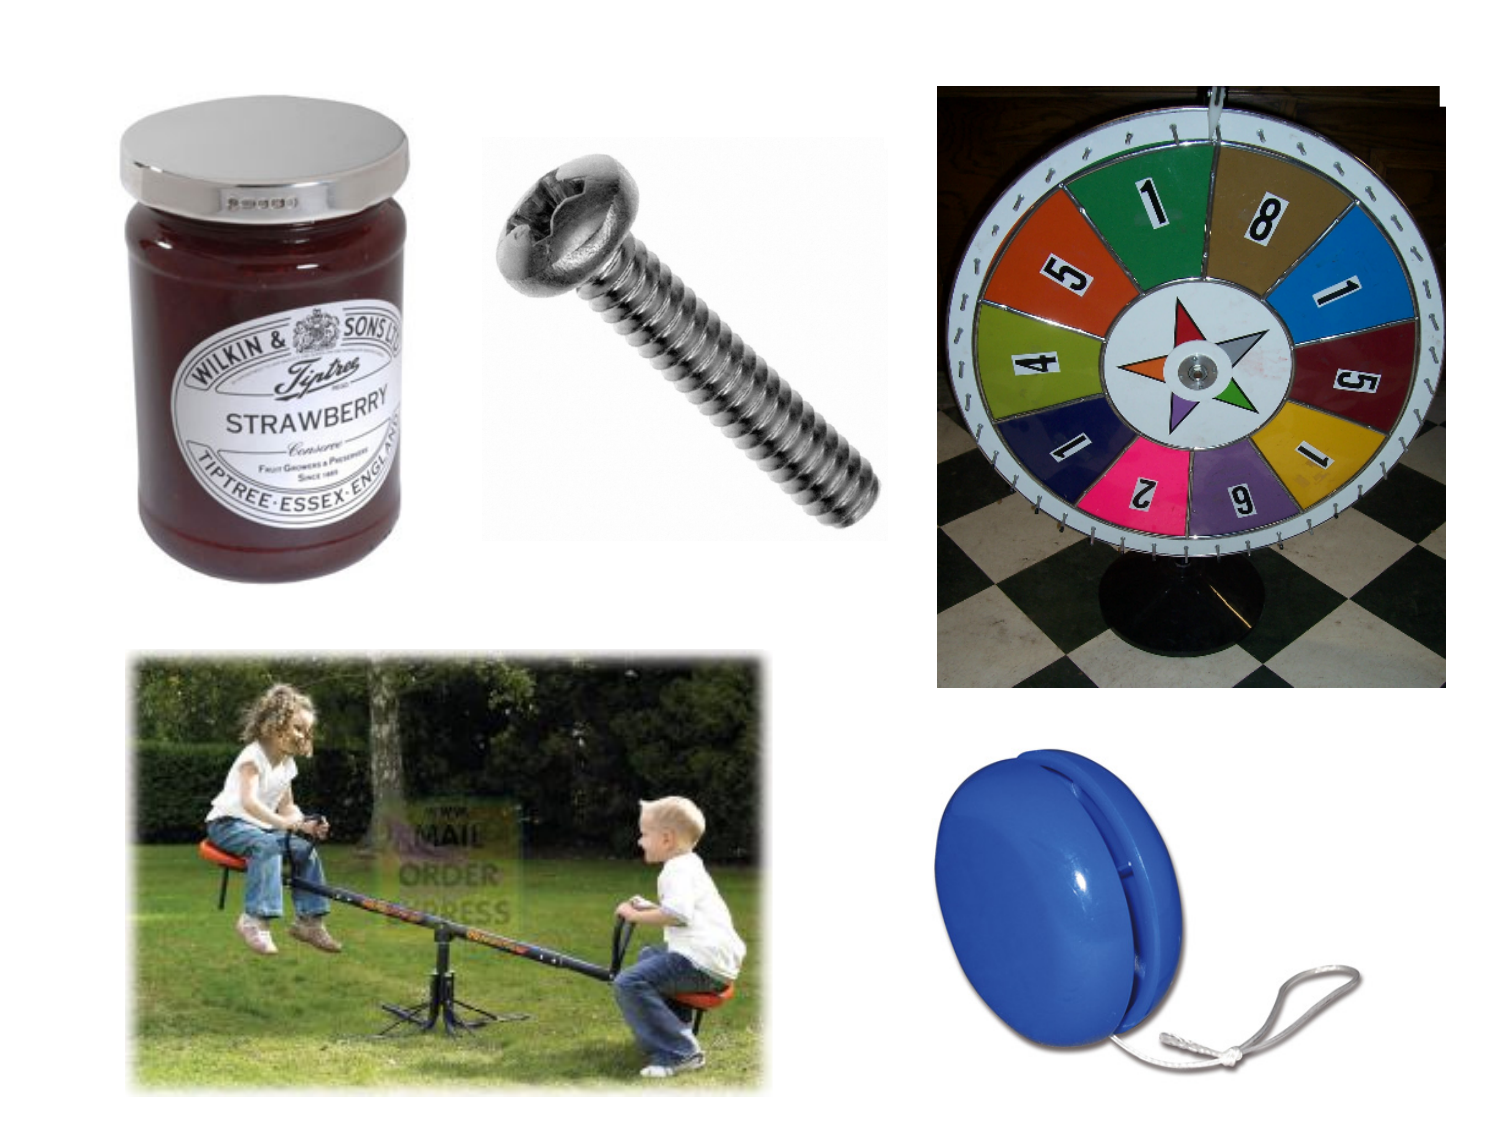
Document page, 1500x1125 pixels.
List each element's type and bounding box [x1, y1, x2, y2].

picture [124, 649, 776, 1097]
picture [912, 707, 1391, 1101]
picture [937, 86, 1446, 688]
picture [87, 87, 451, 594]
picture [482, 137, 888, 541]
